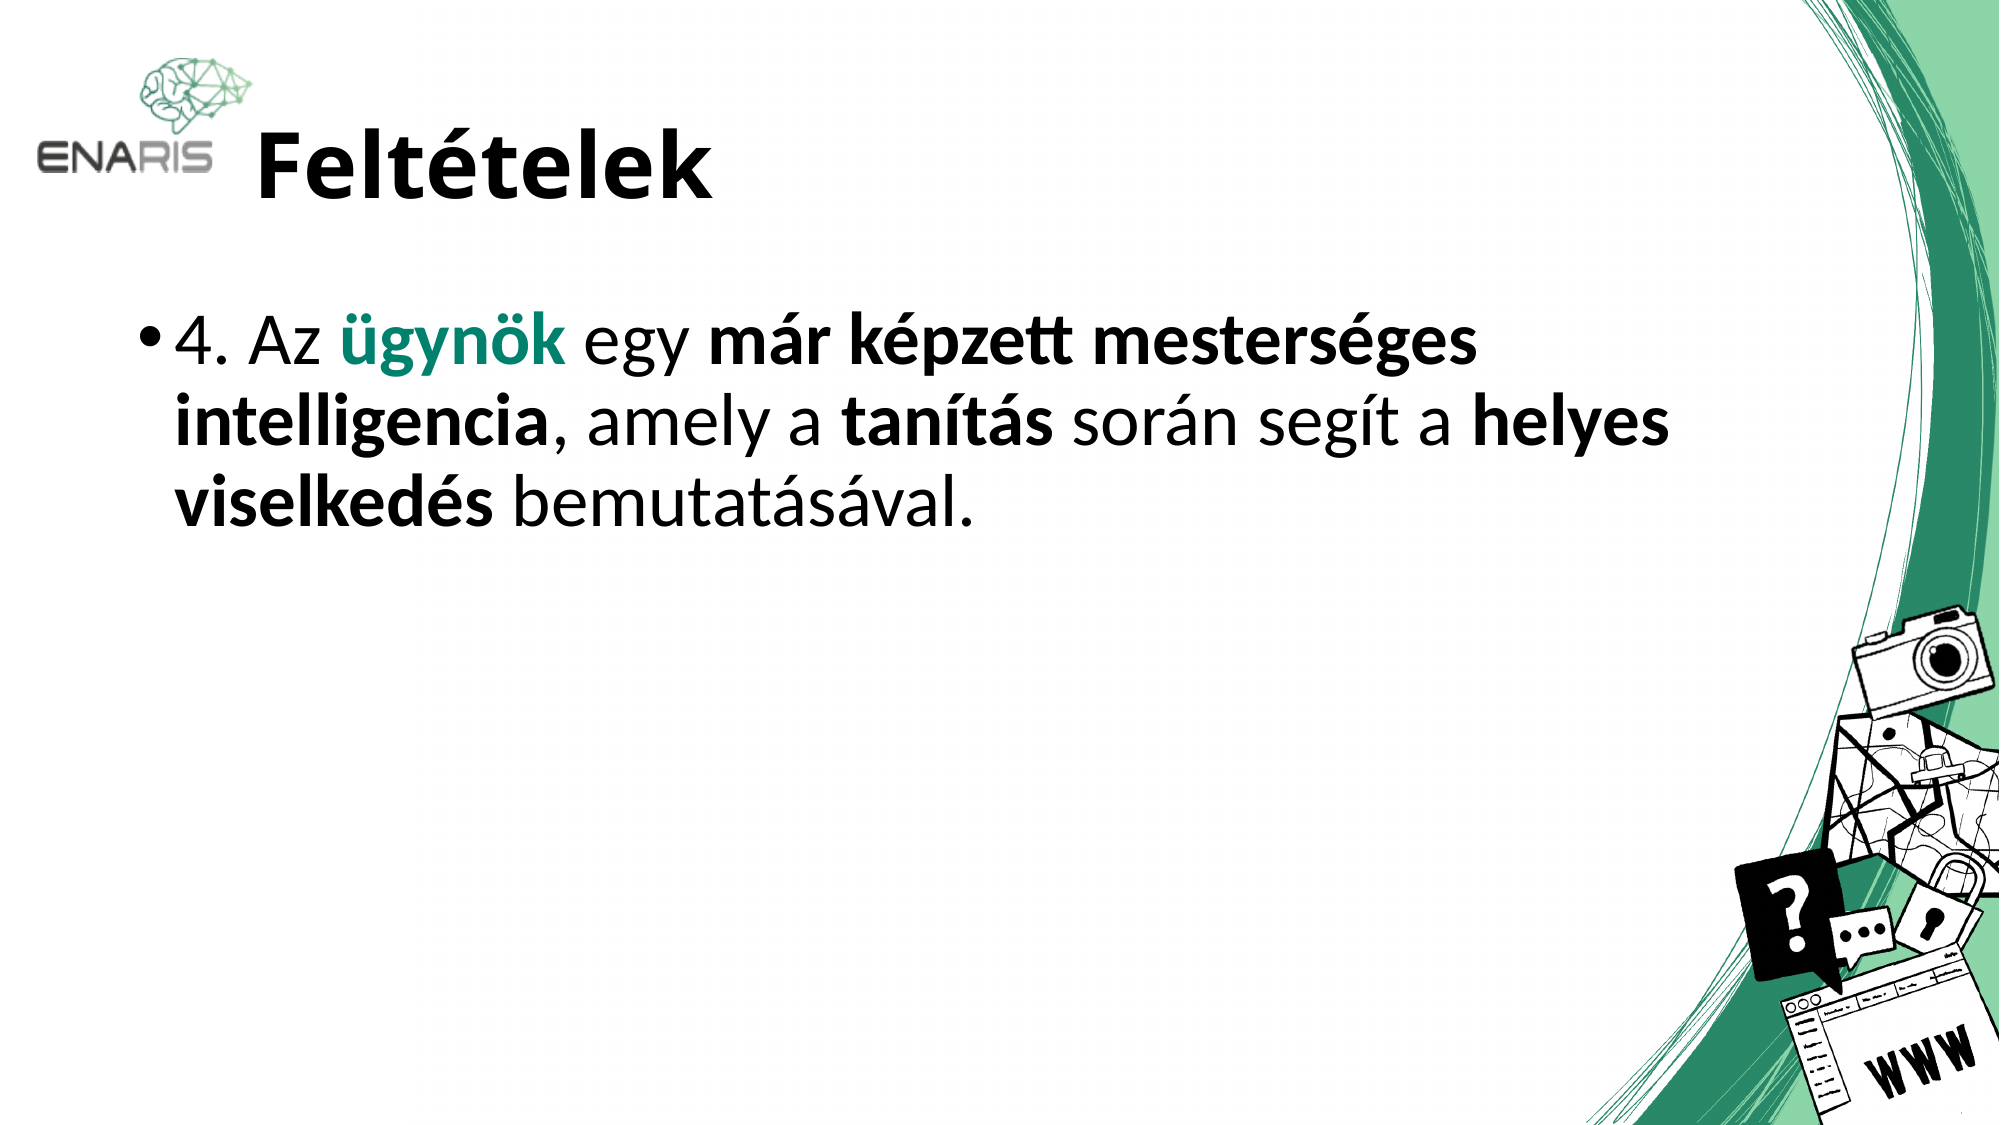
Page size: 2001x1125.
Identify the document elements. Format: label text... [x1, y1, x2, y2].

picture [37, 58, 254, 173]
picture [408, 0, 1999, 1125]
title Feltételek [253, 59, 1863, 278]
list 4. Az ügynök egy már képzett mesterséges intelligencia, amely a tanítás során segít a helyes viselkedés bemutatásával. [137, 299, 1728, 1014]
